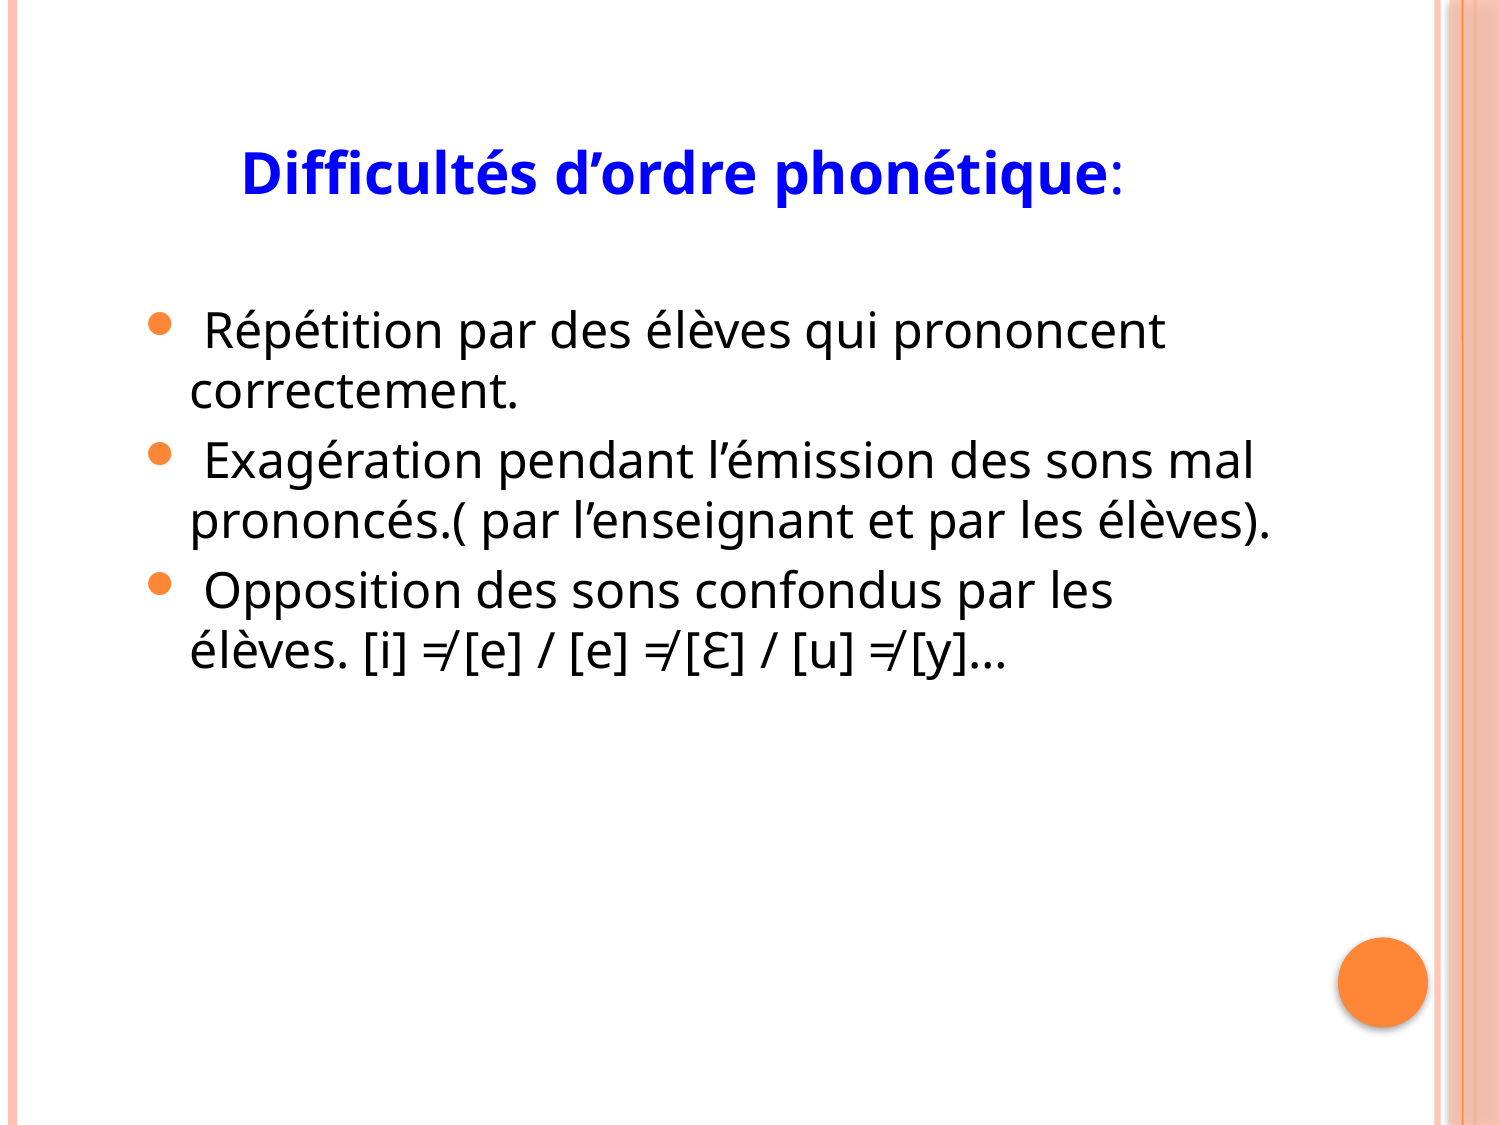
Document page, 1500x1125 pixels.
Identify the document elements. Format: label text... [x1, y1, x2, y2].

list Difficultés d’ordre phonétique: Répétition par des élèves qui prononcent correctement. Exagération pendant l’émission des sons mal prononcés.( par l’enseignant et par les élèves). Opposition des sons confondus par les élèves. [i] ≠ [e] / [e] ≠ [Ɛ] / [u] ≠ [y]… [70, 128, 1296, 929]
